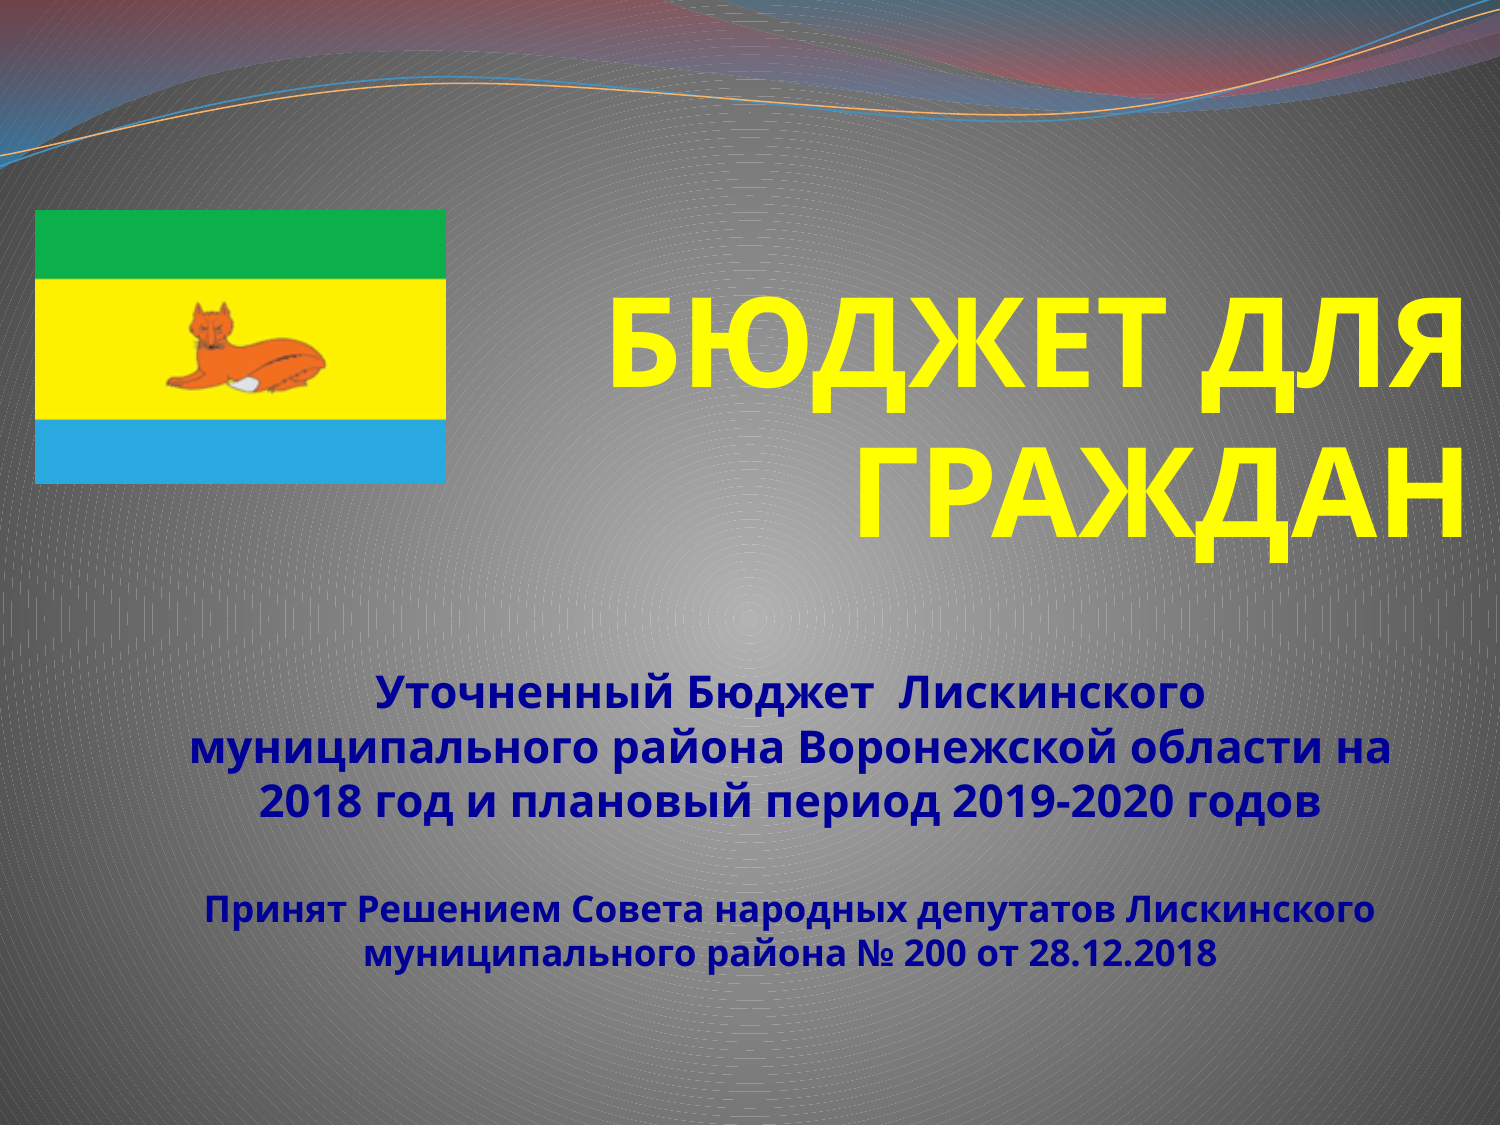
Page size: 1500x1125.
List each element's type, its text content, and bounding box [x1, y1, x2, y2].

subtitle Уточненный Бюджет Лискинского муниципального района Воронежской области на 2018 год и плановый период 2019-2020 годов Принят Решением Совета народных депутатов Лискинского муниципального района № 200 от 28.12.2018 [164, 656, 1425, 985]
title Безвозмездные поступления в бюджет Лискинского муниципального района на 2018 год – 1 171 476,9 тыс. руб. [27, 211, 453, 494]
title БЮДЖЕТ ДЛЯ ГРАЖДАН [0, 87, 1477, 563]
picture [34, 210, 446, 484]
